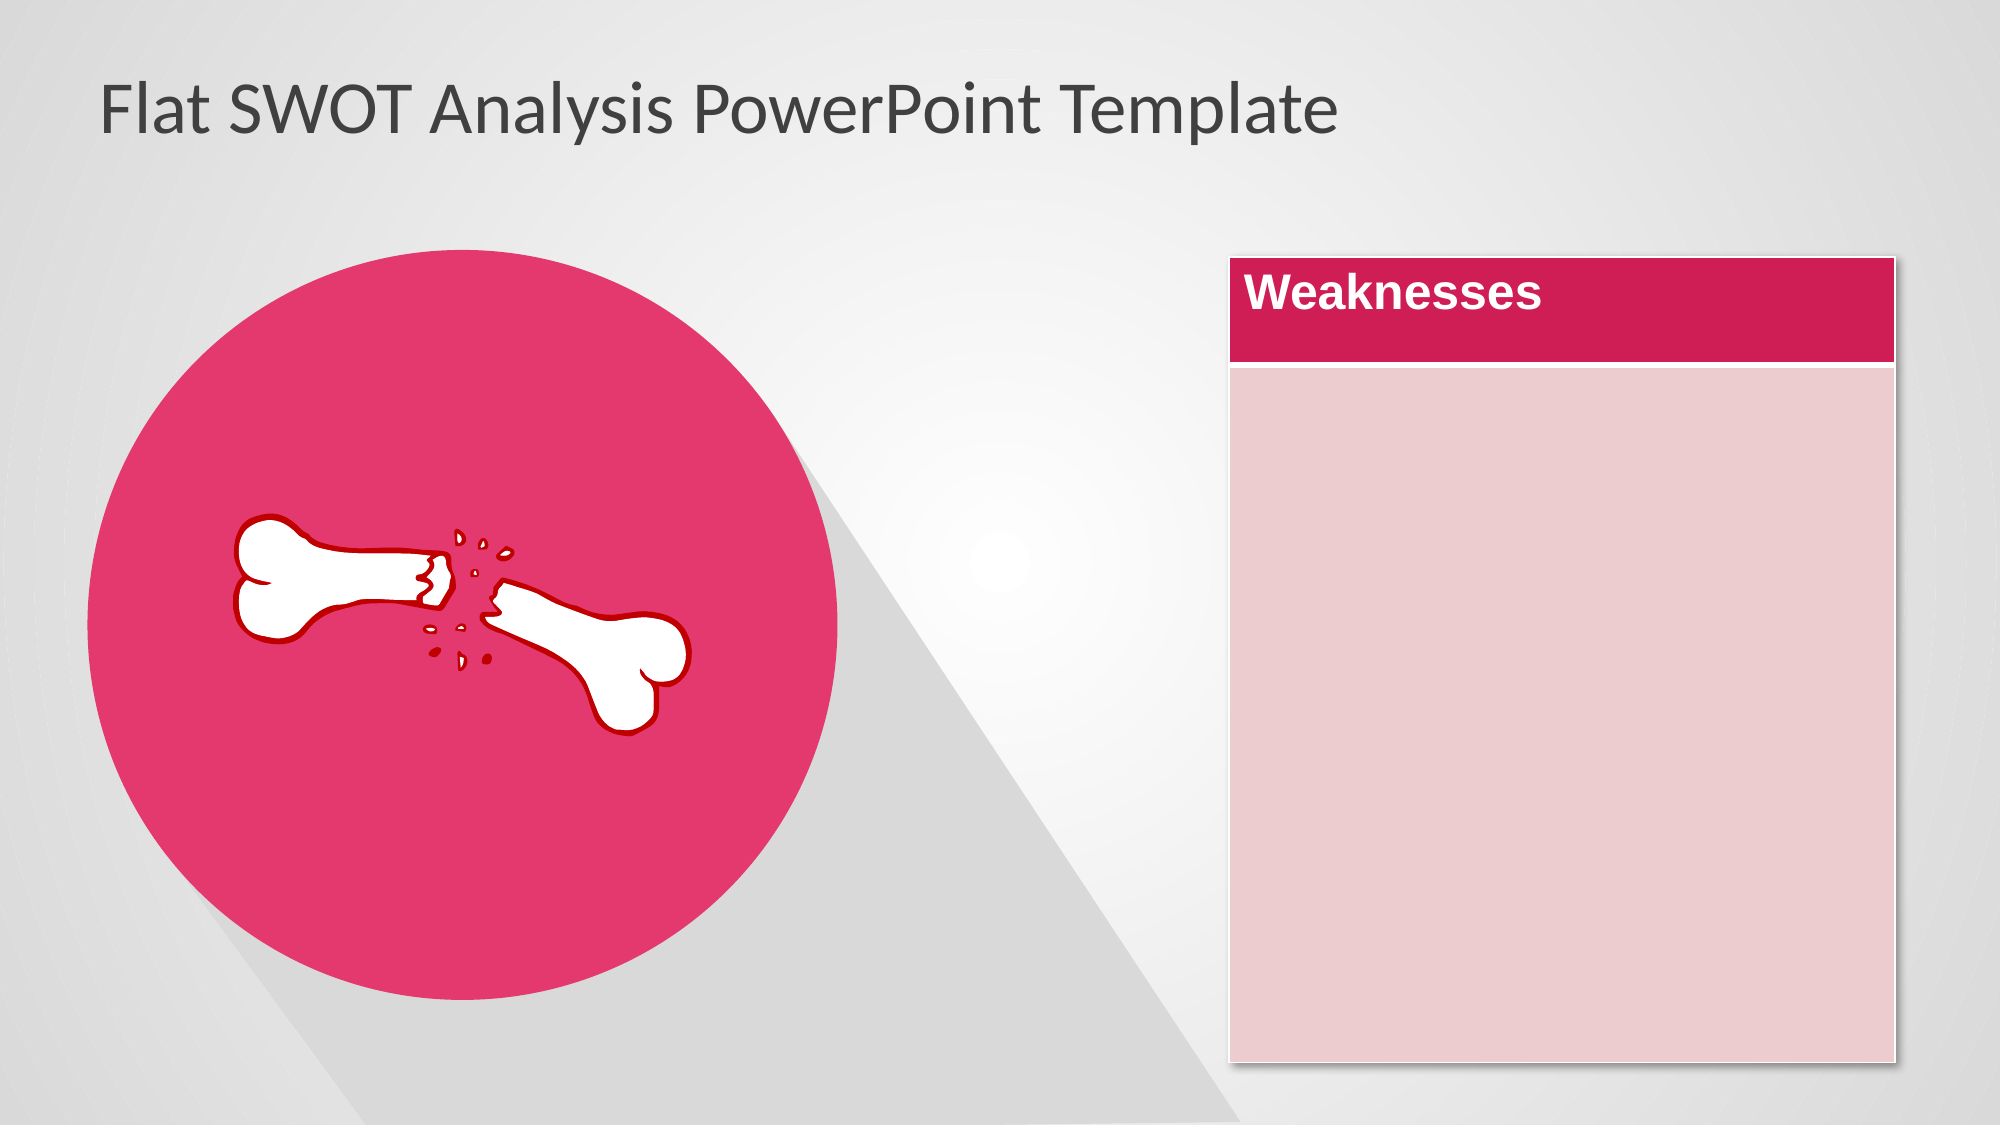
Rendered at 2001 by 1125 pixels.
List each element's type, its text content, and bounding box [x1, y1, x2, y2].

text_box [182, 433, 1243, 1125]
title Flat SWOT Analysis PowerPoint Template [99, 45, 1900, 162]
table_header Weaknesses [1230, 258, 1894, 362]
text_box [232, 513, 693, 737]
text_box [85, 247, 840, 1003]
table_cell [1230, 368, 1894, 1062]
